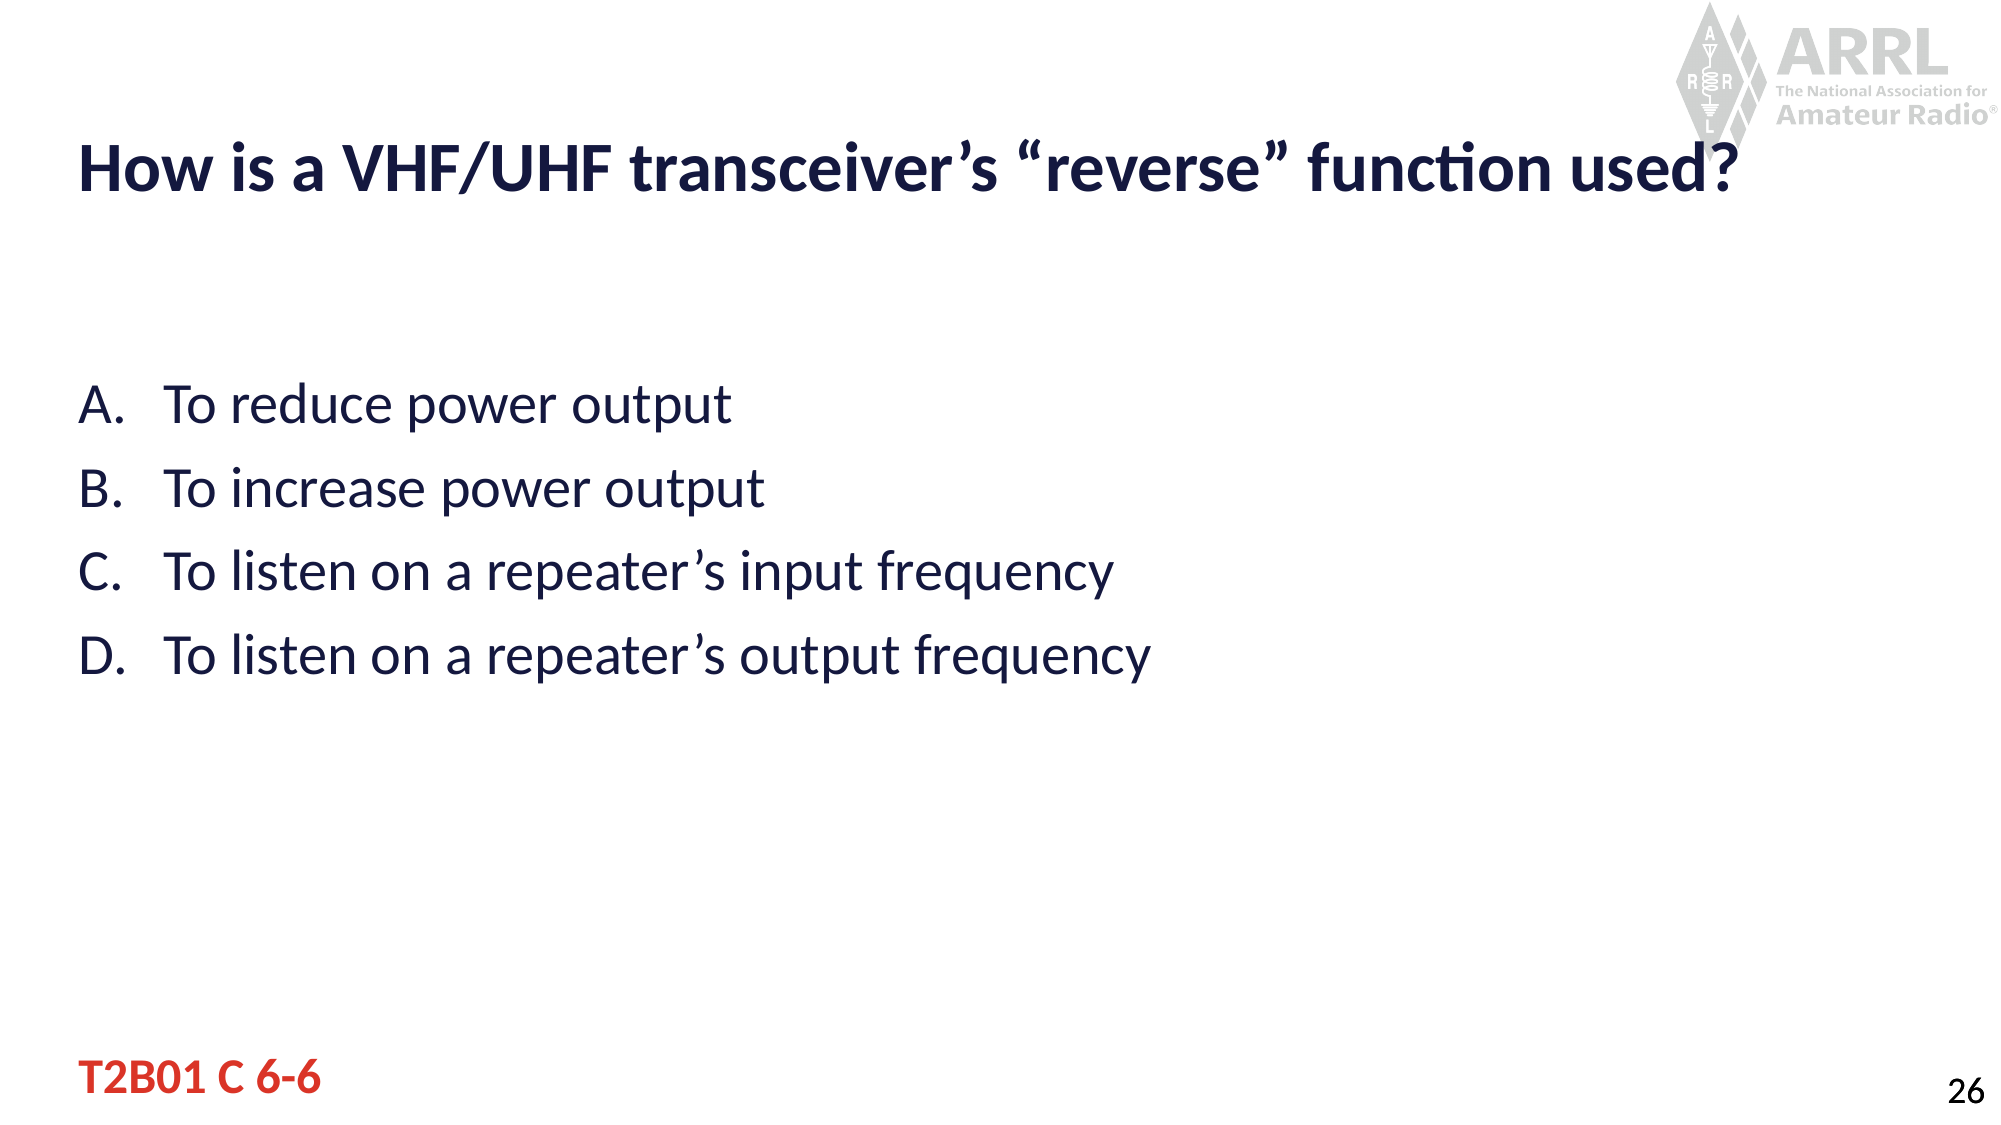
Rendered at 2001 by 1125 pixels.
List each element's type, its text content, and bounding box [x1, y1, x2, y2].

text_box T2B01 C 6-6 [63, 1036, 921, 1112]
picture [1674, 0, 2000, 164]
title How is a VHF/UHF transceiver’s “reverse” function used? [63, 59, 1863, 278]
list To reduce power output To increase power output To listen on a repeater’s input frequency To listen on a repeater’s output frequency [63, 365, 1863, 989]
